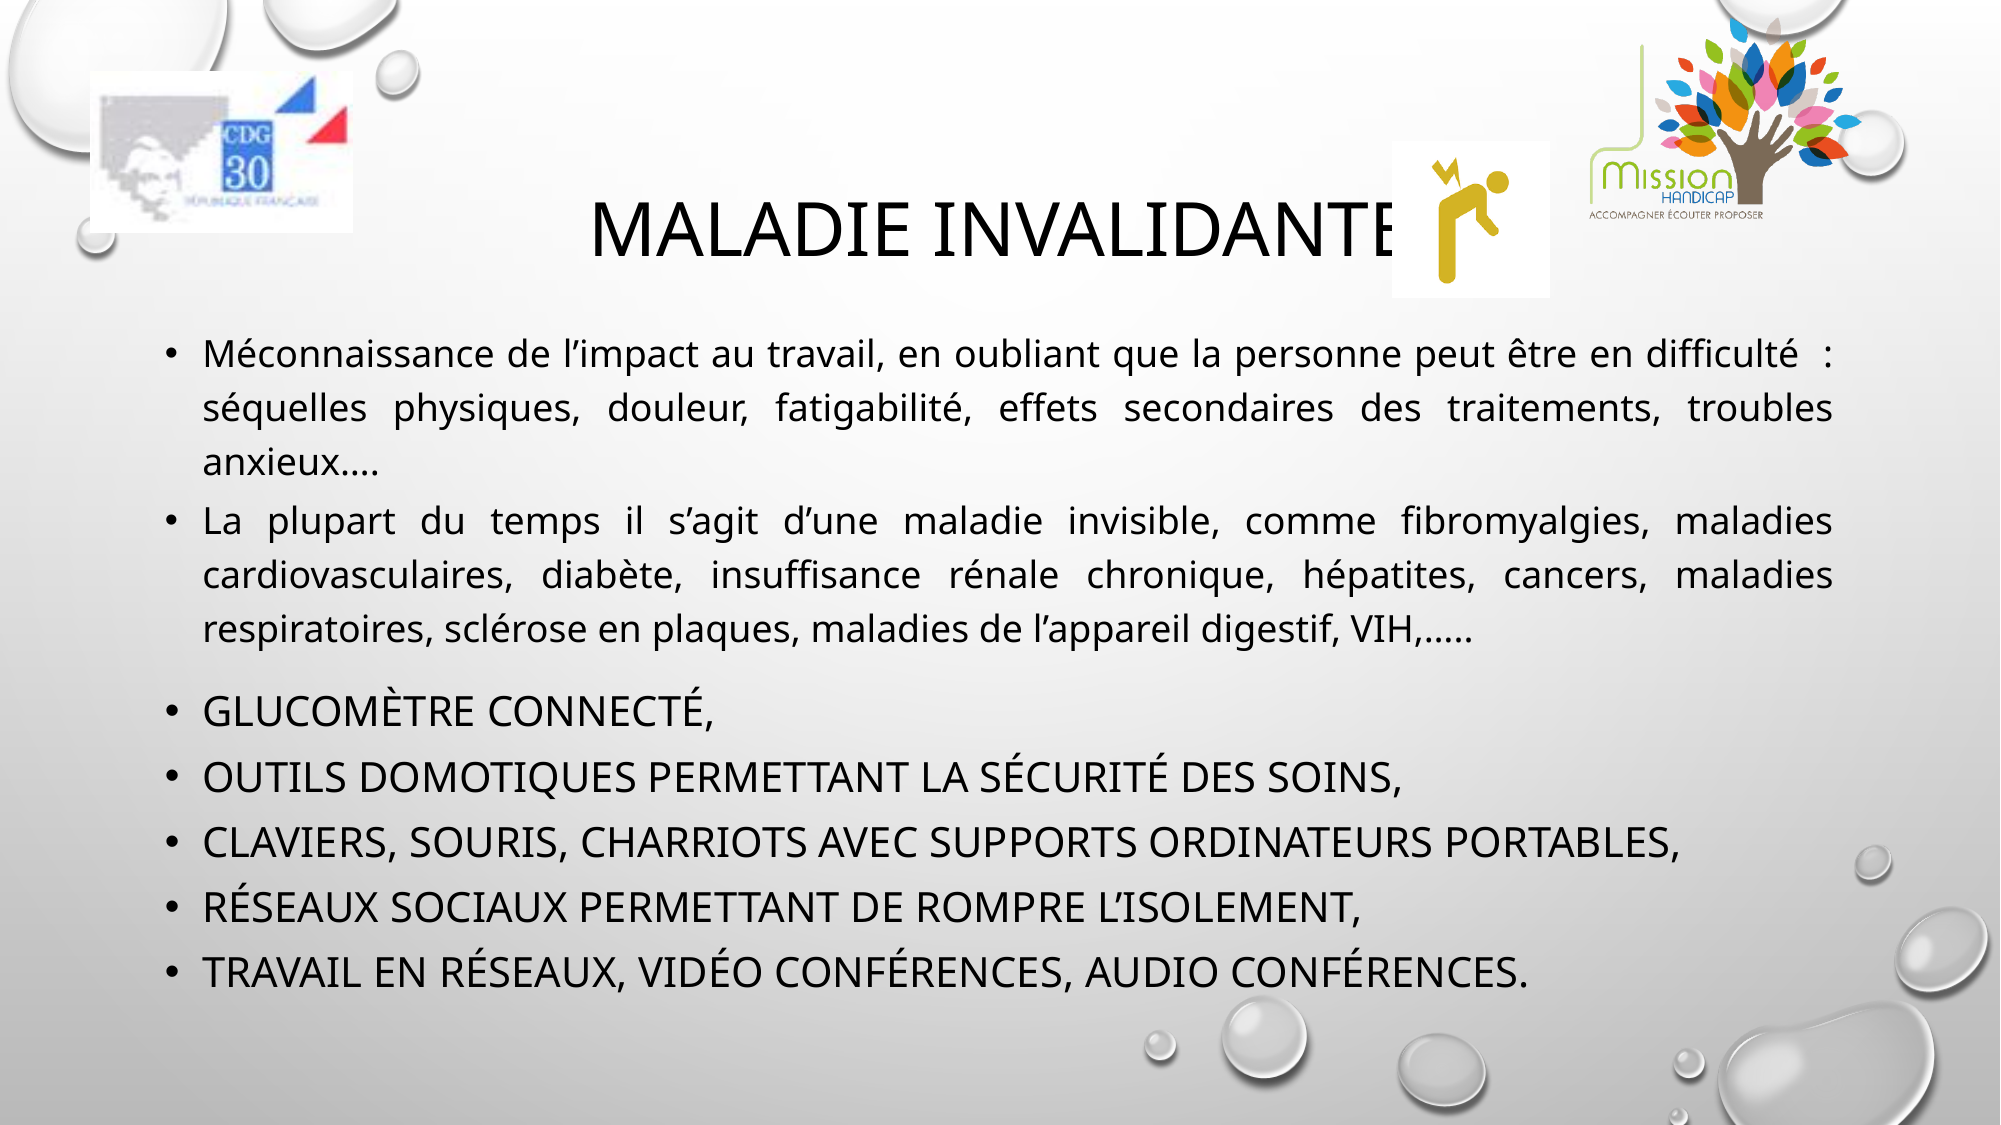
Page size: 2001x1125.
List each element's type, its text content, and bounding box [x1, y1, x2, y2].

title Maladie Invalidante [149, 101, 1851, 364]
picture [0, 0, 2000, 1125]
list Méconnaissance de l’impact au travail, en oubliant que la personne peut être en difficulté : séquelles physiques, douleur, fatigabilité, effets secondaires des traitements, troubles anxieux…. La plupart du temps il s’agit d’une maladie invisible, comme fibromyalgies, maladies cardiovasculaires, diabète, insuffisance rénale chronique, hépatites, cancers, maladies respiratoires, sclérose en plaques, maladies de l’appareil digestif, VIH,….. Glucomètre connecté, Outils domotiques permettant la sécurité des soins, Claviers, souris, charriots avec supports ordinateurs portables, Réseaux sociaux permettant de rompre l’isolement, Travail en réseaux, vidéo conférences, audio conférences. [149, 313, 1850, 1017]
